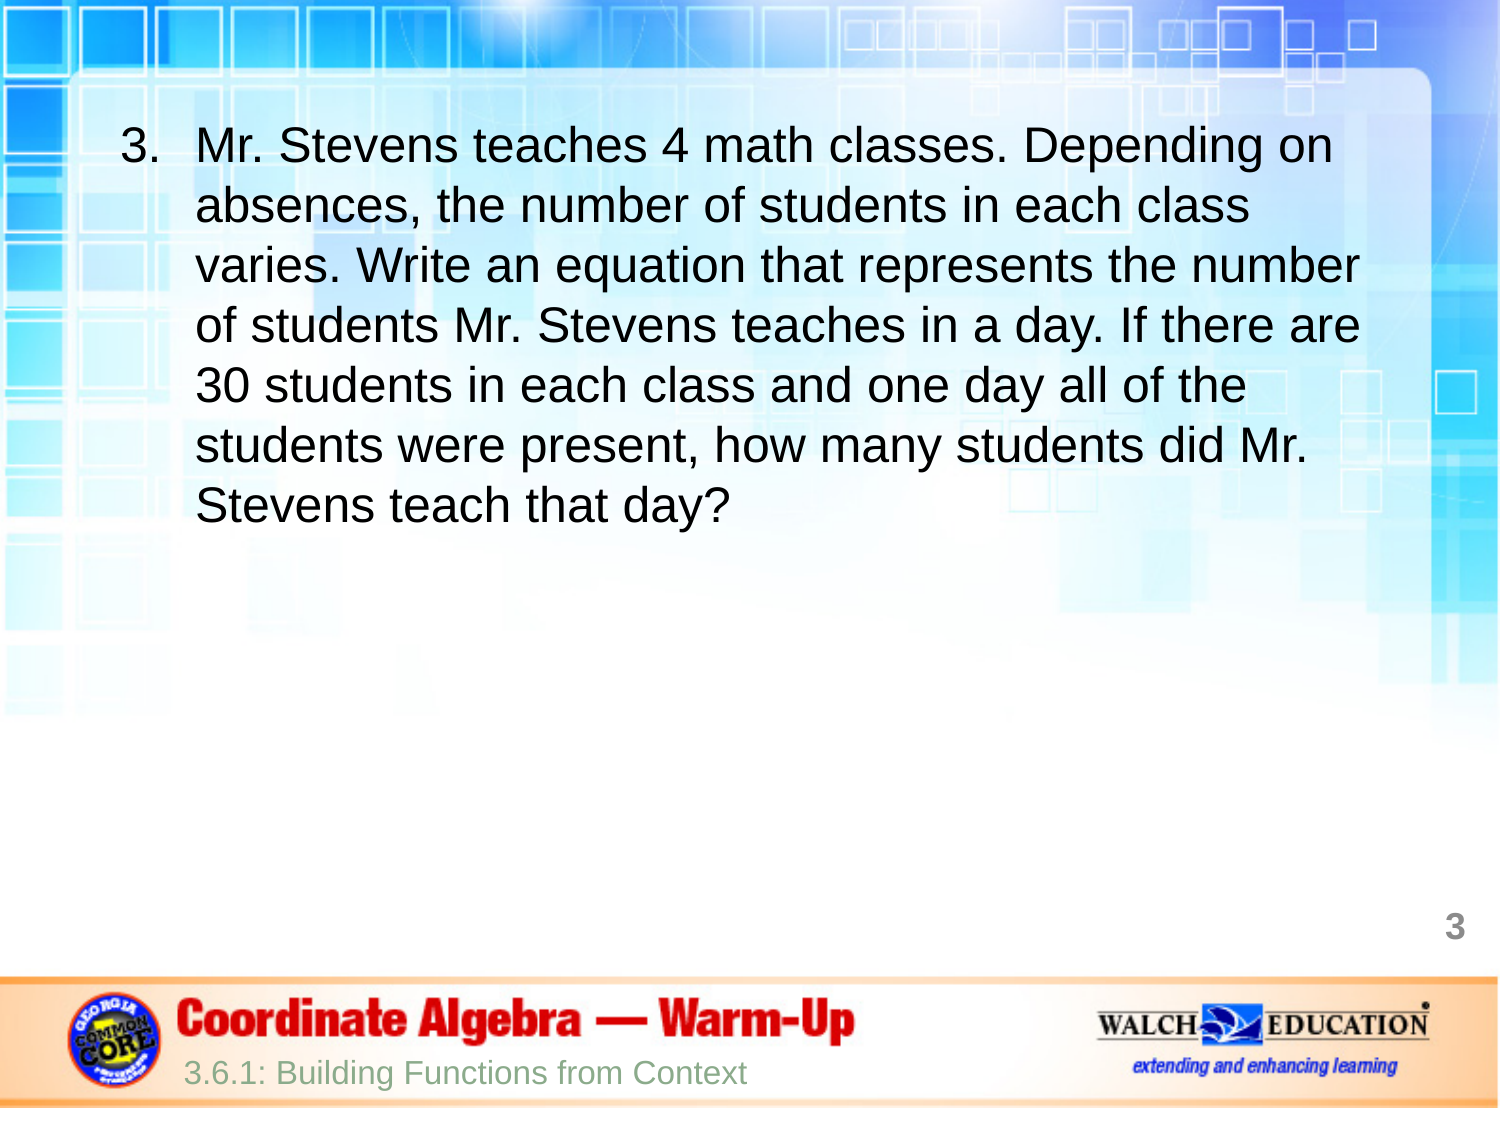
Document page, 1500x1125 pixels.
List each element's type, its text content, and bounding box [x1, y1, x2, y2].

slide_number 3 [1361, 901, 1481, 949]
subtitle Mr. Stevens teaches 4 math classes. Depending on absences, the number of students in each class varies. Write an equation that represents the number of students Mr. Stevens teaches in a day. If there are 30 students in each class and one day all of the students were present, how many students did Mr. Stevens teach that day? [105, 105, 1394, 925]
picture [0, 0, 1500, 1108]
footer 3.6.1: Building Functions from Context [168, 1048, 1067, 1094]
